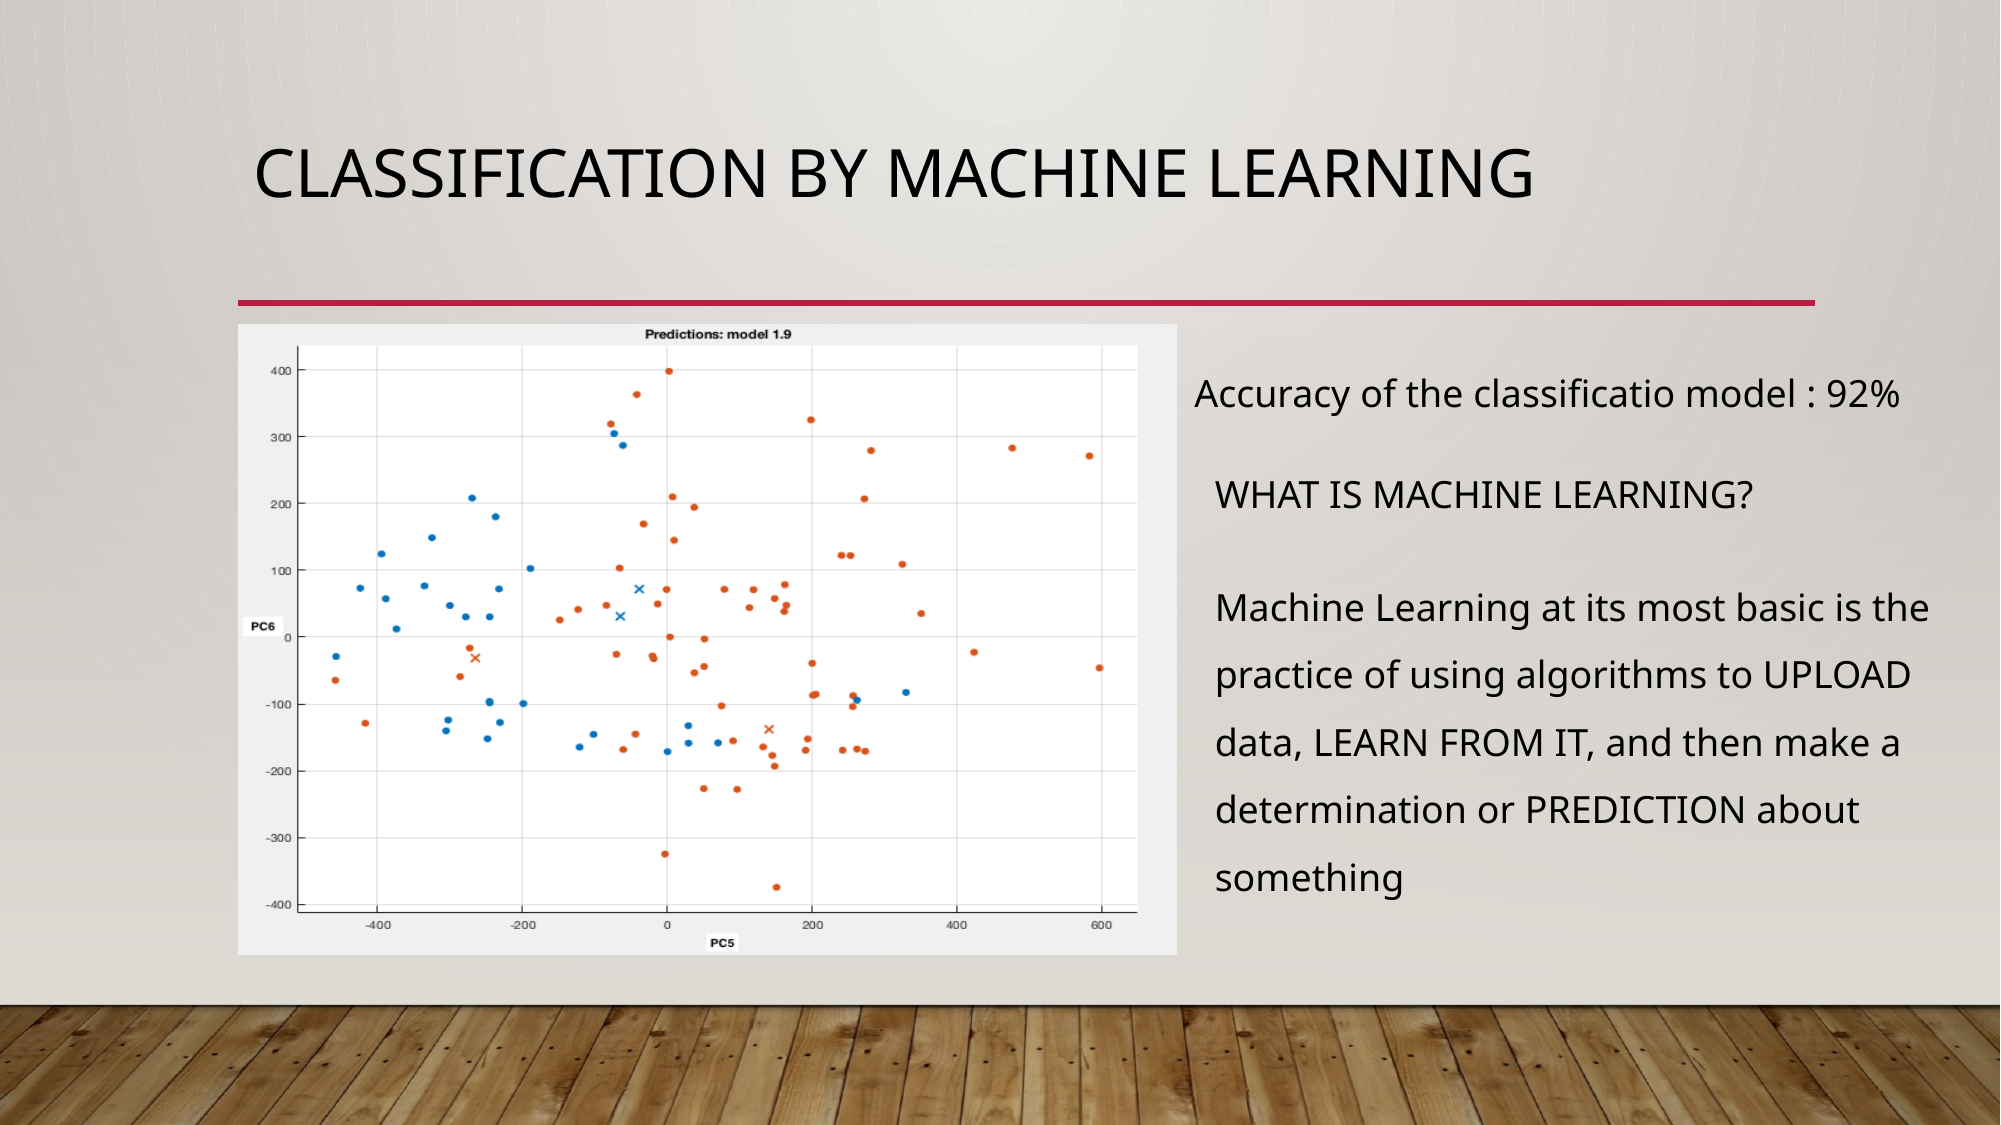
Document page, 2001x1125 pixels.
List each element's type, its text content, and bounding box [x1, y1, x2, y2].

text_box Accuracy of the classificatio model : 92% [1179, 363, 1916, 423]
title ClassIfIcatIon by MachIne LearnIng [238, 131, 1814, 305]
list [237, 324, 1177, 956]
picture [0, 1005, 2000, 1125]
text_box WHAT IS MACHINE LEARNING? Machine Learning at its most basic is the practice of using algorithms to UPLOAD data, LEARN FROM IT, and then make a determination or PREDICTION about something [1199, 463, 1978, 906]
